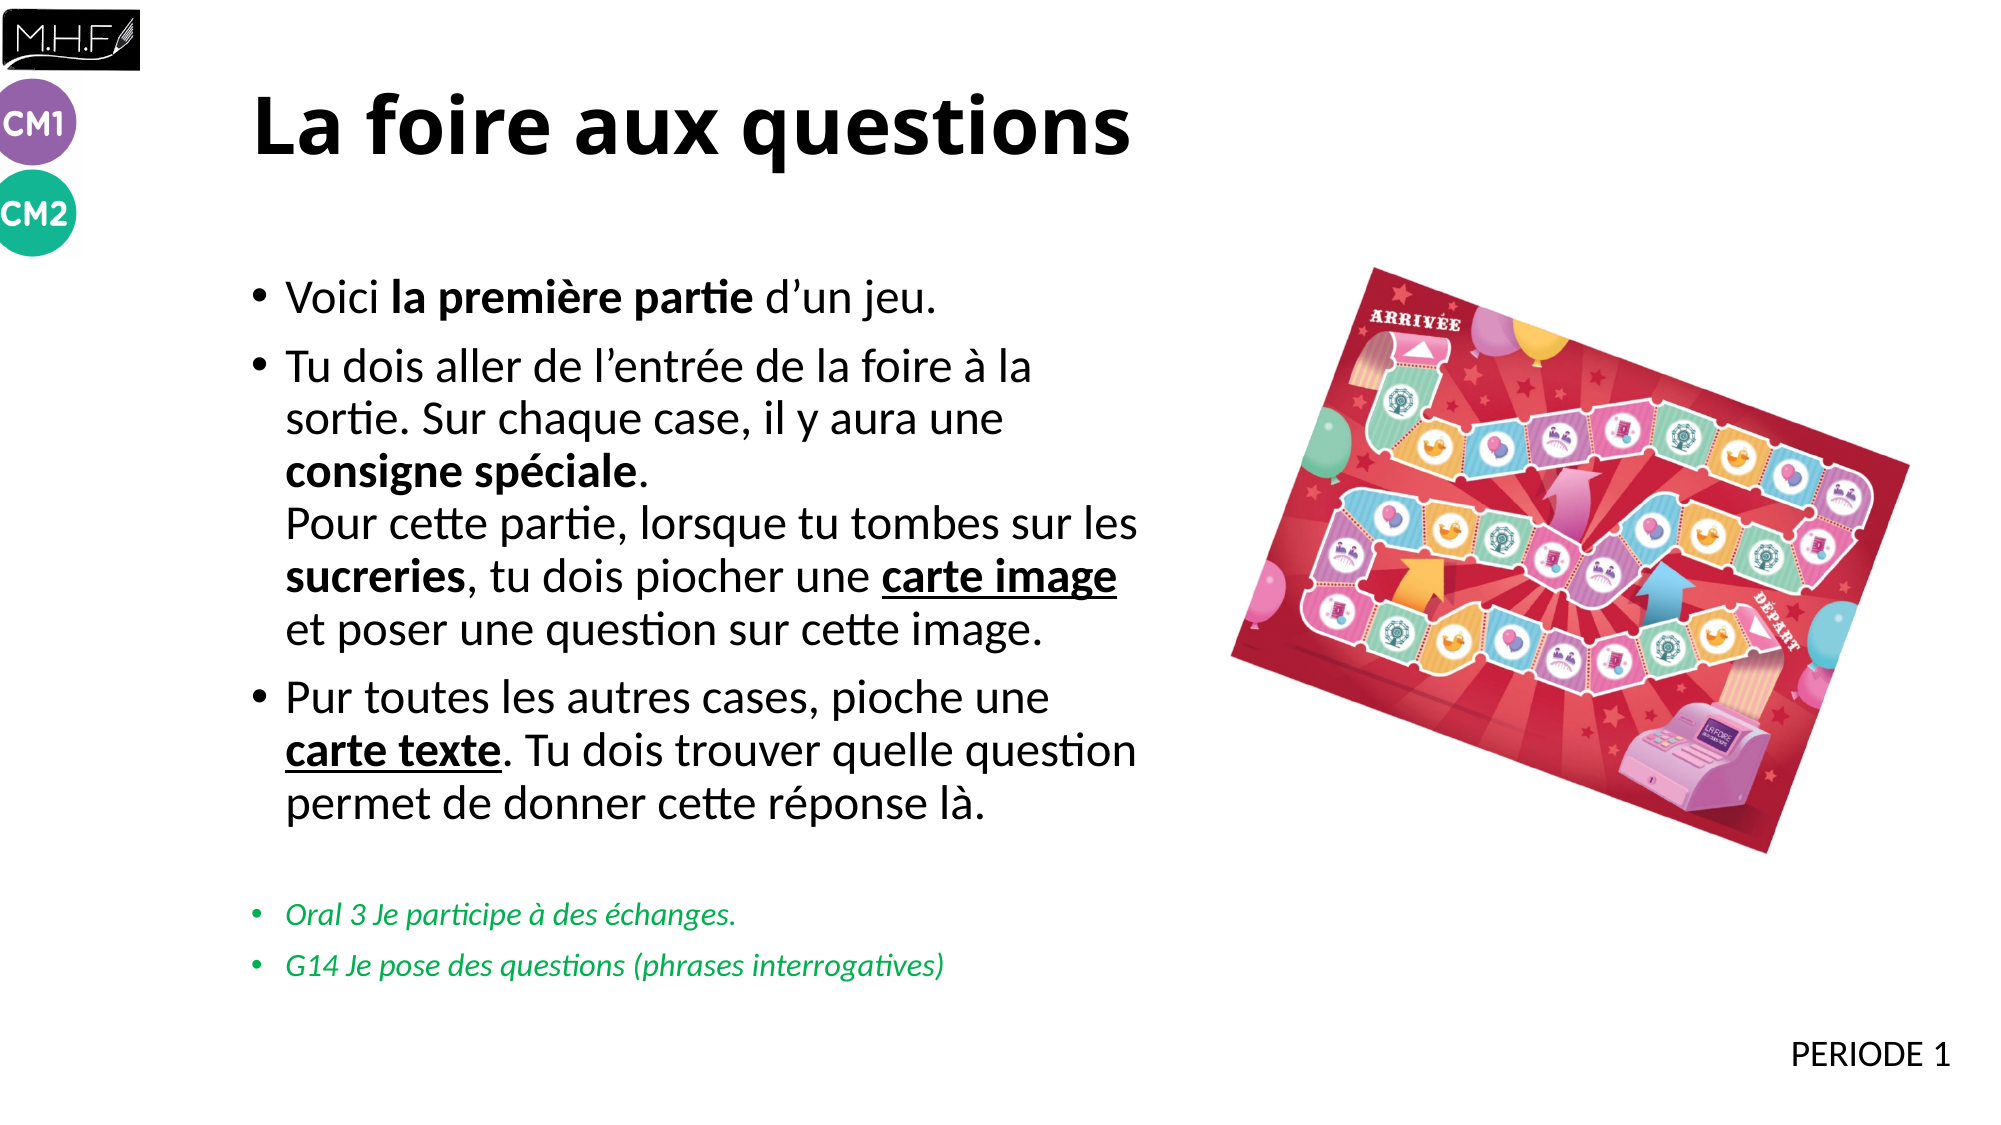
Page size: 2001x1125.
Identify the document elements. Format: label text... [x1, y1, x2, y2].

picture [1222, 260, 1921, 866]
text_box PERIODE 1 [1362, 1021, 1967, 1082]
text_box Voici la première partie d’un jeu. Tu dois aller de l’entrée de la foire à la sortie. Sur chaque case, il y aura une consigne spéciale. Pour cette partie, lorsque tu tombes sur les sucreries, tu dois piocher une carte image et poser une question sur cette image. Pur toutes les autres cases, pioche une carte texte. Tu dois trouver quelle question permet de donner cette réponse là. Oral 3 Je participe à des échanges. G14 Je pose des questions (phrases interrogatives) [236, 263, 1155, 1034]
picture [0, 7, 140, 259]
title La foire aux questions [236, 73, 1155, 184]
